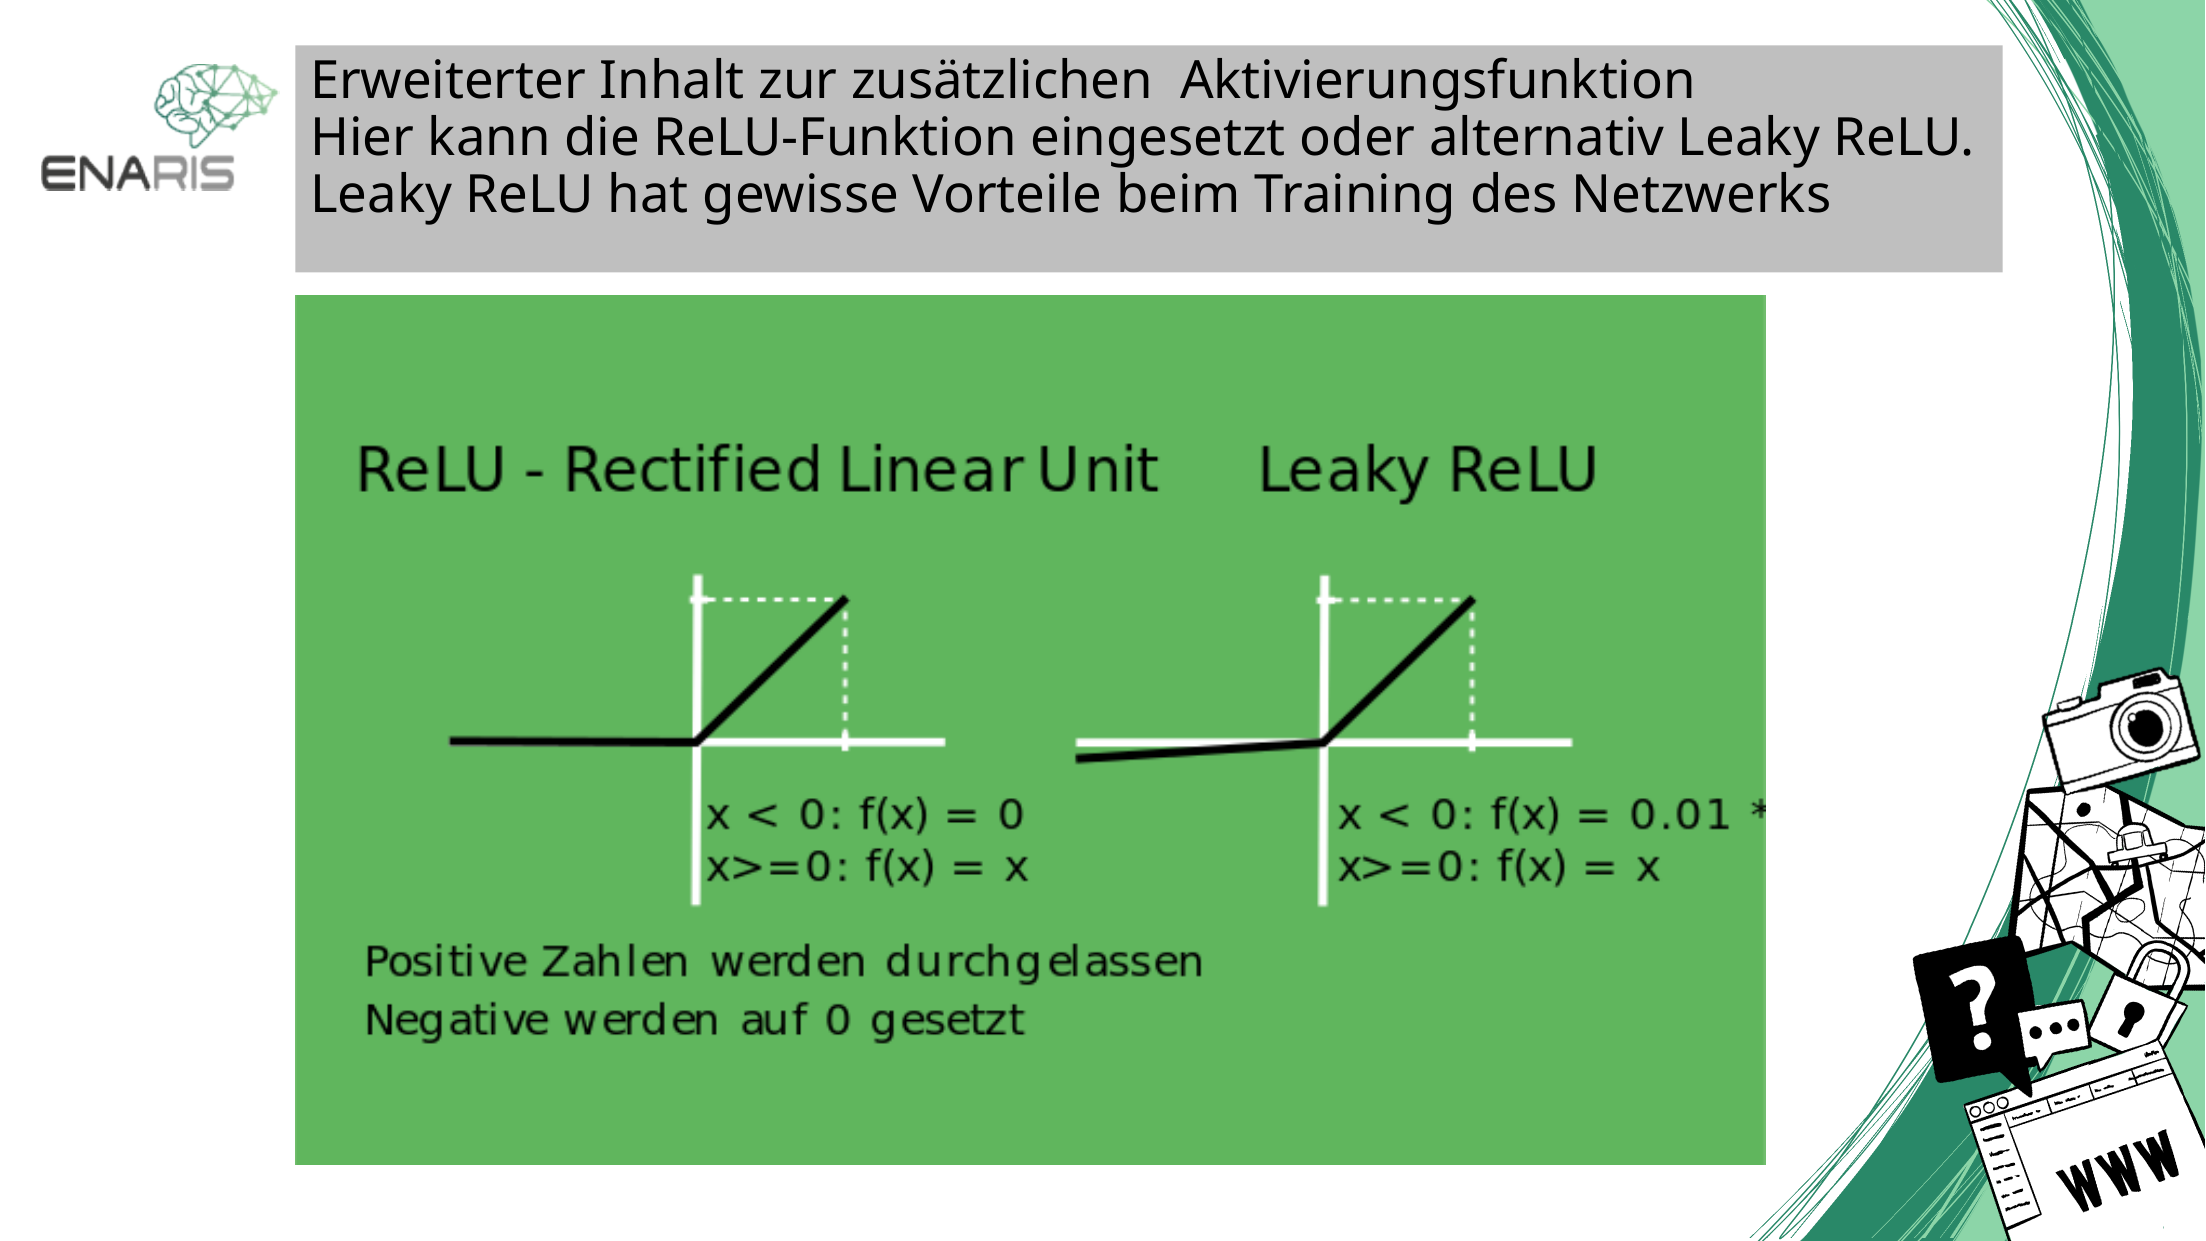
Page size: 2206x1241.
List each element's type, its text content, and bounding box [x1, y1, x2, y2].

list Erweiterter Inhalt zur zusätzlichen Aktivierungsfunktion Hier kann die ReLU-Funktion eingesetzt oder alternativ Leaky ReLU. Leaky ReLU hat gewisse Vorteile beim Training des Netzwerks [295, 45, 2003, 273]
picture [295, 0, 2205, 1241]
picture [41, 64, 280, 191]
